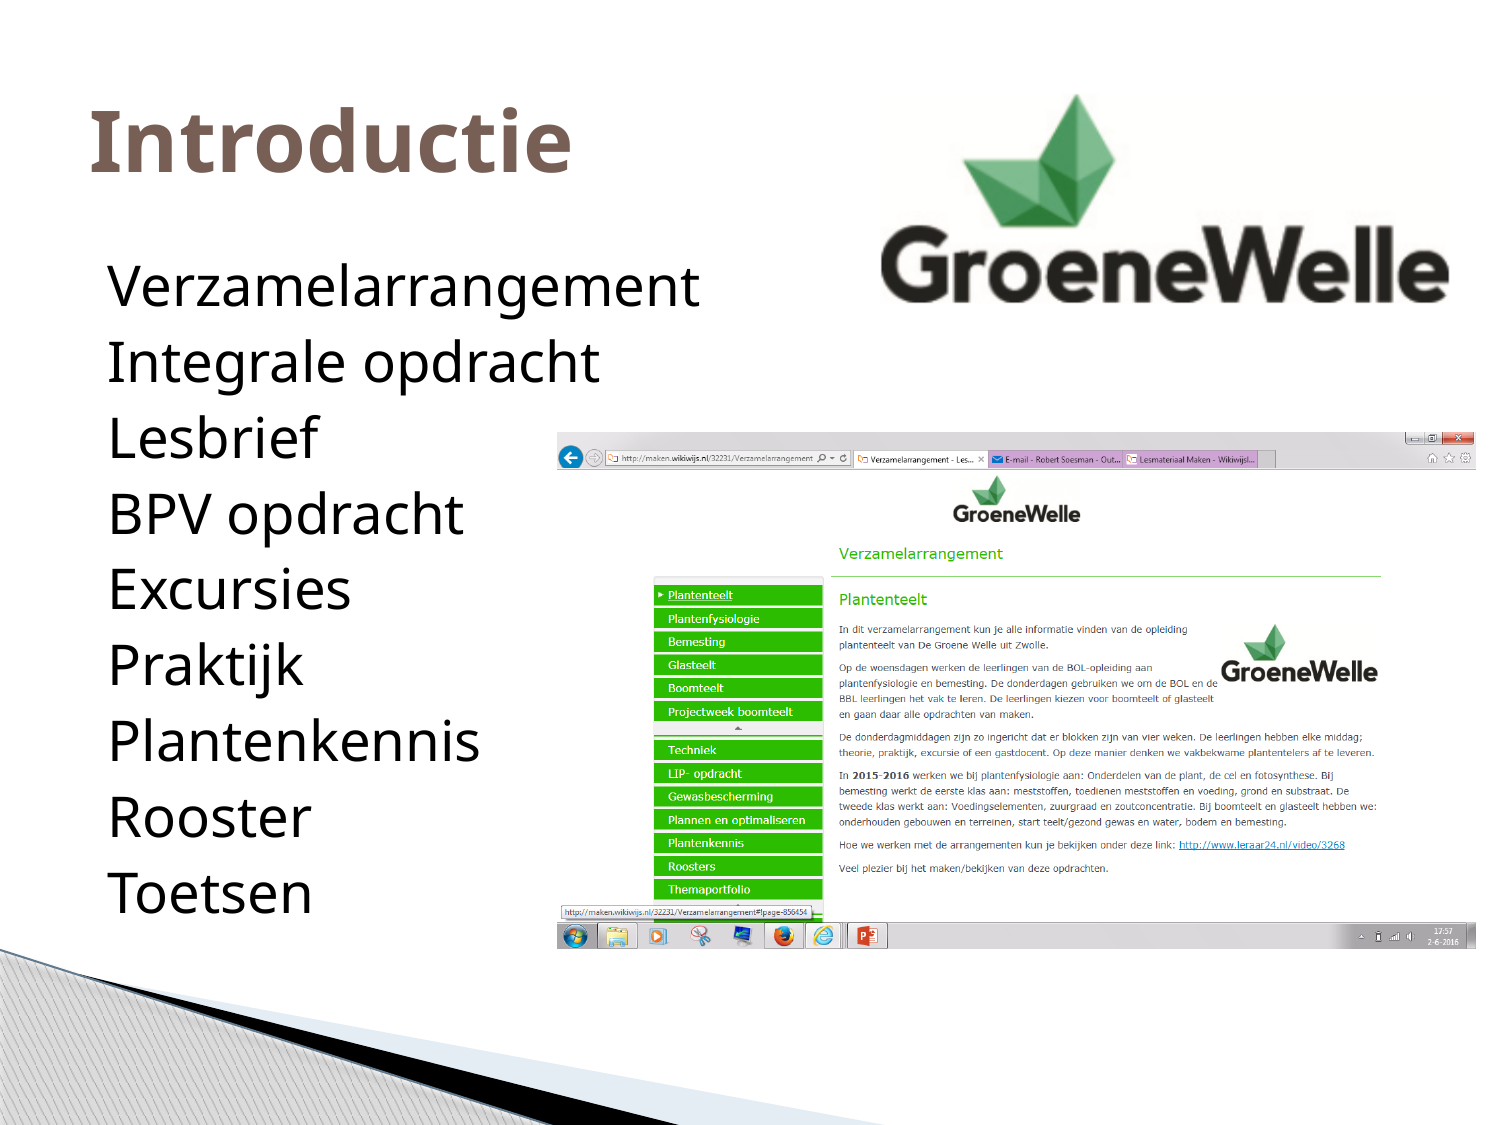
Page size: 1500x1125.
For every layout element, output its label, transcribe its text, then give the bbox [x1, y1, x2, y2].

list Verzamelarrangement Integrale opdracht Lesbrief BPV opdracht Excursies Praktijk Plantenkennis Rooster Toetsen [75, 243, 1425, 986]
title Introductie [75, 45, 1425, 233]
picture [557, 432, 1476, 949]
picture [867, 71, 1473, 320]
